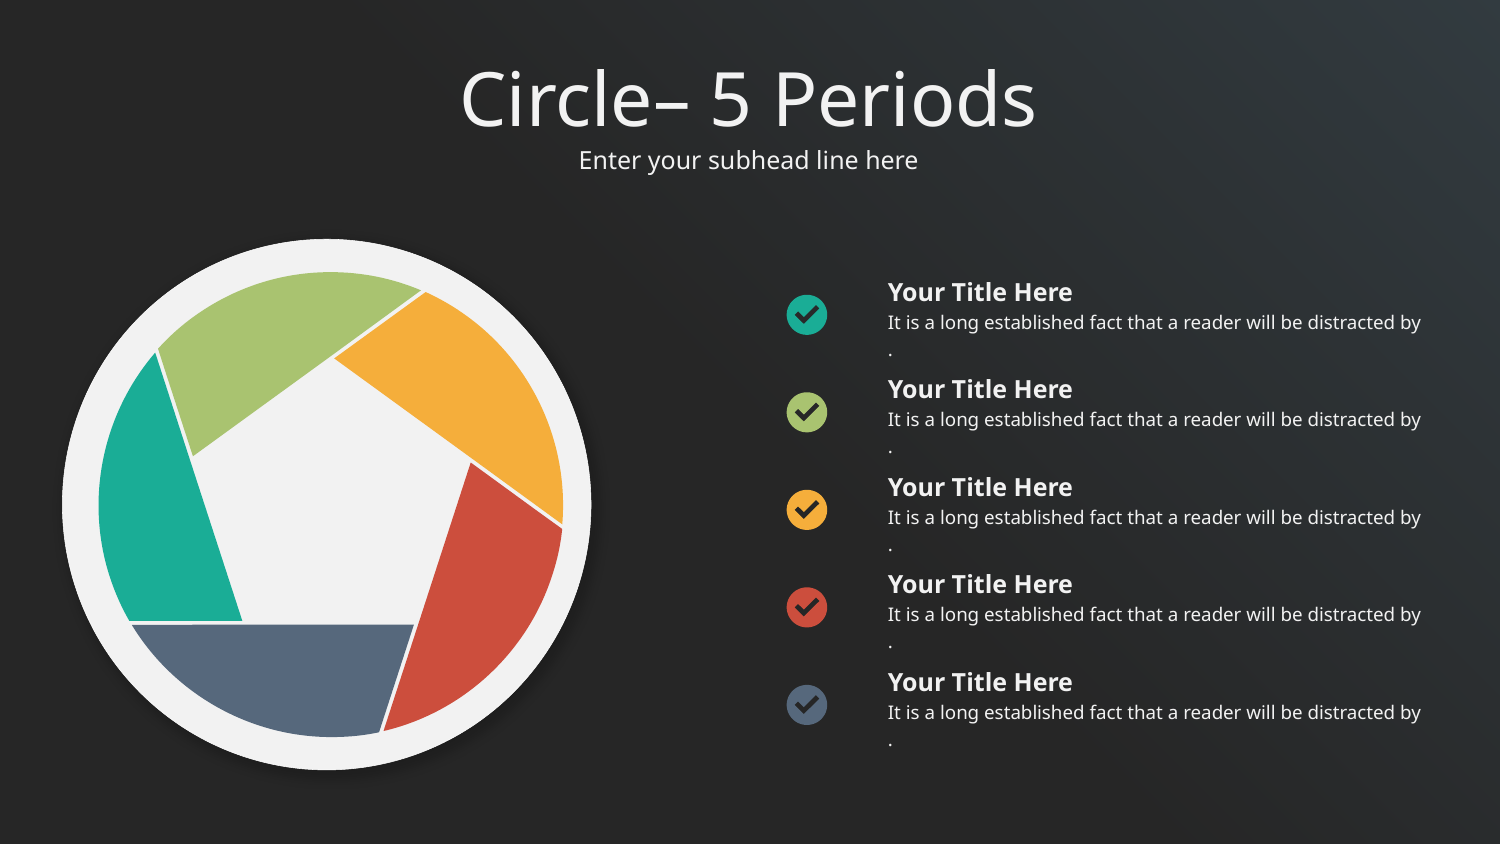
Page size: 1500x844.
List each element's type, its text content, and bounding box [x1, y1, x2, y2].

text_box Your Title Here It is a long established fact that a reader will be distracted by . [873, 652, 1437, 758]
text_box [786, 294, 828, 335]
text_box Your Title Here It is a long established fact that a reader will be distracted by . [873, 262, 1437, 360]
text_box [62, 238, 592, 771]
text_box [786, 489, 828, 530]
text_box Your Title Here It is a long established fact that a reader will be distracted by . [873, 457, 1437, 555]
title Circle– 5 Periods [62, 55, 1436, 138]
text_box [786, 392, 828, 433]
text_box [786, 587, 828, 628]
text_box Your Title Here It is a long established fact that a reader will be distracted by . [873, 360, 1437, 457]
text_box [786, 684, 828, 725]
text_box Your Title Here It is a long established fact that a reader will be distracted by . [873, 555, 1437, 652]
list Enter your subhead line here [62, 144, 1436, 174]
